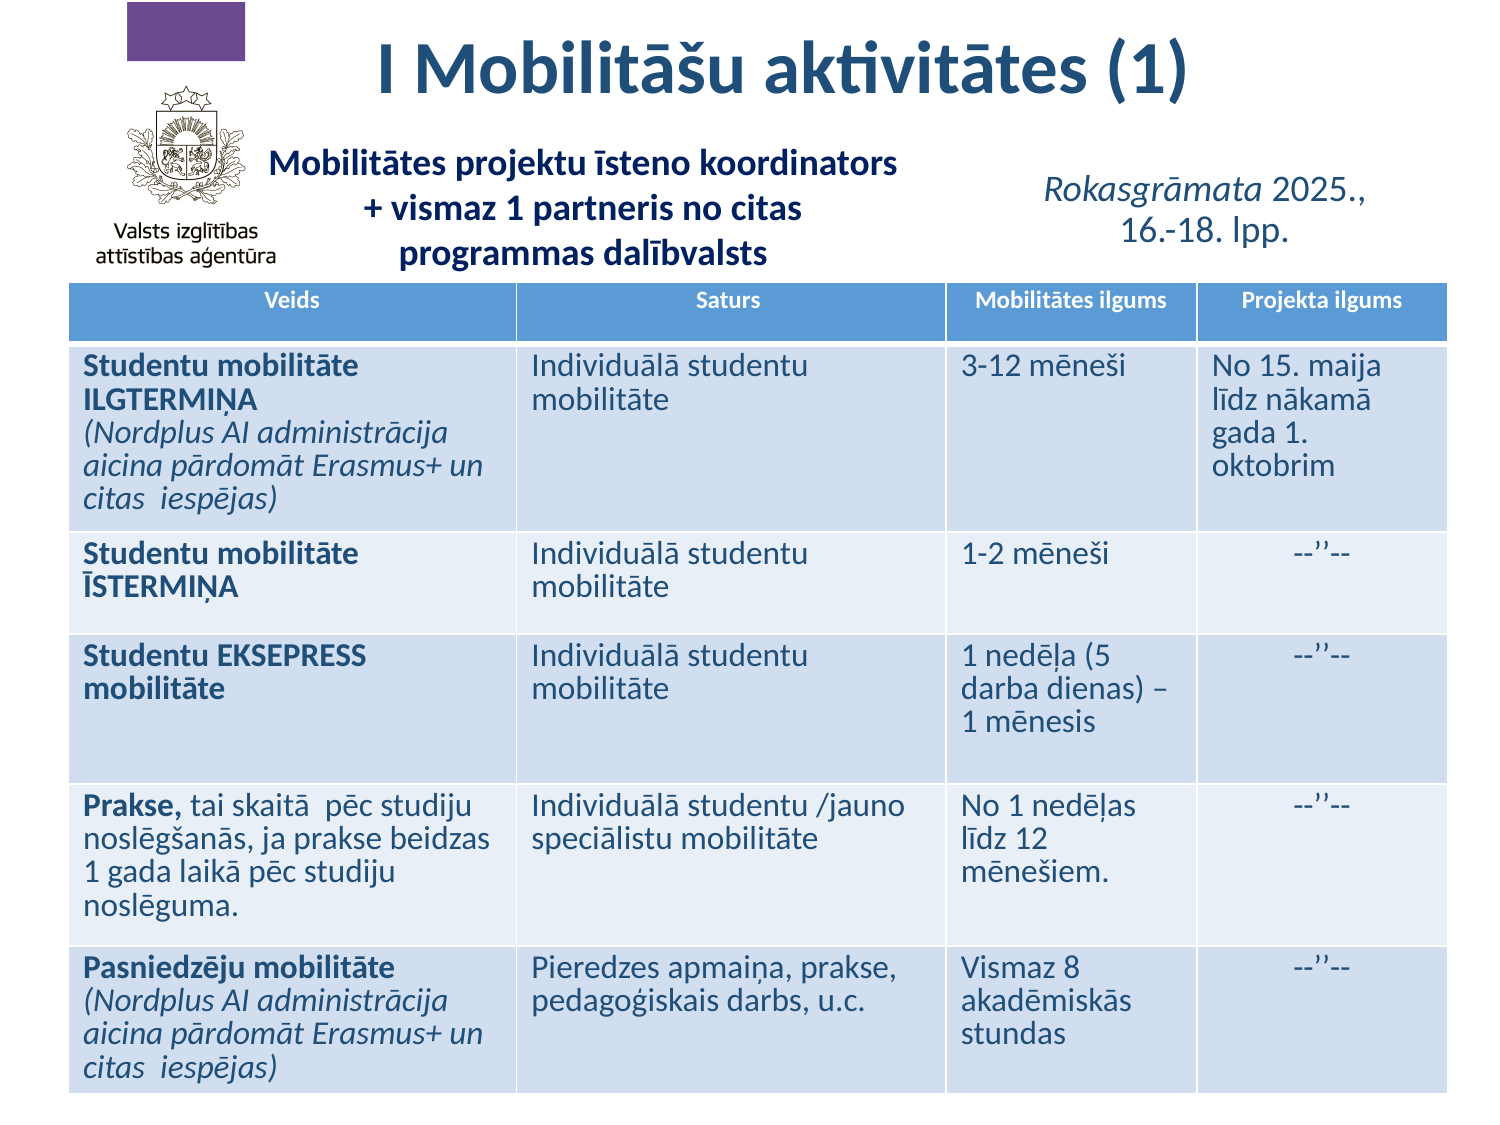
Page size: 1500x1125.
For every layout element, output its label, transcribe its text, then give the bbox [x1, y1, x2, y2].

table_cell Individuālā studentu mobilitāte [517, 635, 945, 783]
table_cell 1 nedēļa (5 darba dienas) – 1 mēnesis [947, 635, 1196, 783]
table_cell --’’-- [1198, 533, 1447, 633]
table_header Veids [69, 283, 516, 341]
table_cell Studentu mobilitāte ILGTERMIŅA (Nordplus AI administrācija aicina pārdomāt Erasmus+ un citas iespējas) [69, 347, 516, 531]
table_cell Individuālā studentu mobilitāte [517, 347, 945, 531]
table_cell Individuālā studentu mobilitāte [517, 533, 945, 633]
table_cell Studentu mobilitāte ĪSTERMIŅA [69, 533, 516, 633]
table_cell Prakse, tai skaitā pēc studiju noslēgšanās, ja prakse beidzas 1 gada laikā pēc studiju noslēguma. [69, 785, 516, 945]
table_cell --’’-- [1198, 947, 1447, 1093]
text_box Mobilitātes projektu īsteno koordinators + vismaz 1 partneris no citas programmas dalībvalsts [249, 130, 917, 281]
table_cell 3-12 mēneši [947, 347, 1196, 531]
table_cell --’’-- [1198, 785, 1447, 945]
table_cell Vismaz 8 akadēmiskās stundas [947, 947, 1196, 1093]
text_box Rokasgrāmata 2025., 16.-18. lpp. [1019, 161, 1382, 258]
table_cell Individuālā studentu /jauno speciālistu mobilitāte [517, 785, 945, 945]
table_header Mobilitātes ilgums [947, 283, 1196, 341]
table_cell Pasniedzēju mobilitāte (Nordplus AI administrācija aicina pārdomāt Erasmus+ un citas iespējas) [69, 947, 516, 1093]
table_cell No 15. maija līdz nākamā gada 1. oktobrim [1198, 347, 1447, 531]
title I Mobilitāšu aktivitātes (1) [361, 0, 1397, 139]
table_header Projekta ilgums [1198, 283, 1447, 341]
table_cell No 1 nedēļas līdz 12 mēnešiem. [947, 785, 1196, 945]
table_cell 1-2 mēneši [947, 533, 1196, 633]
table_cell --’’-- [1198, 635, 1447, 783]
table_cell Pieredzes apmaiņa, prakse, pedagoģiskais darbs, u.c. [517, 947, 945, 1093]
table_header Saturs [517, 283, 945, 341]
picture [0, 0, 1500, 1125]
table_cell Studentu EKSEPRESS mobilitāte [69, 635, 516, 783]
